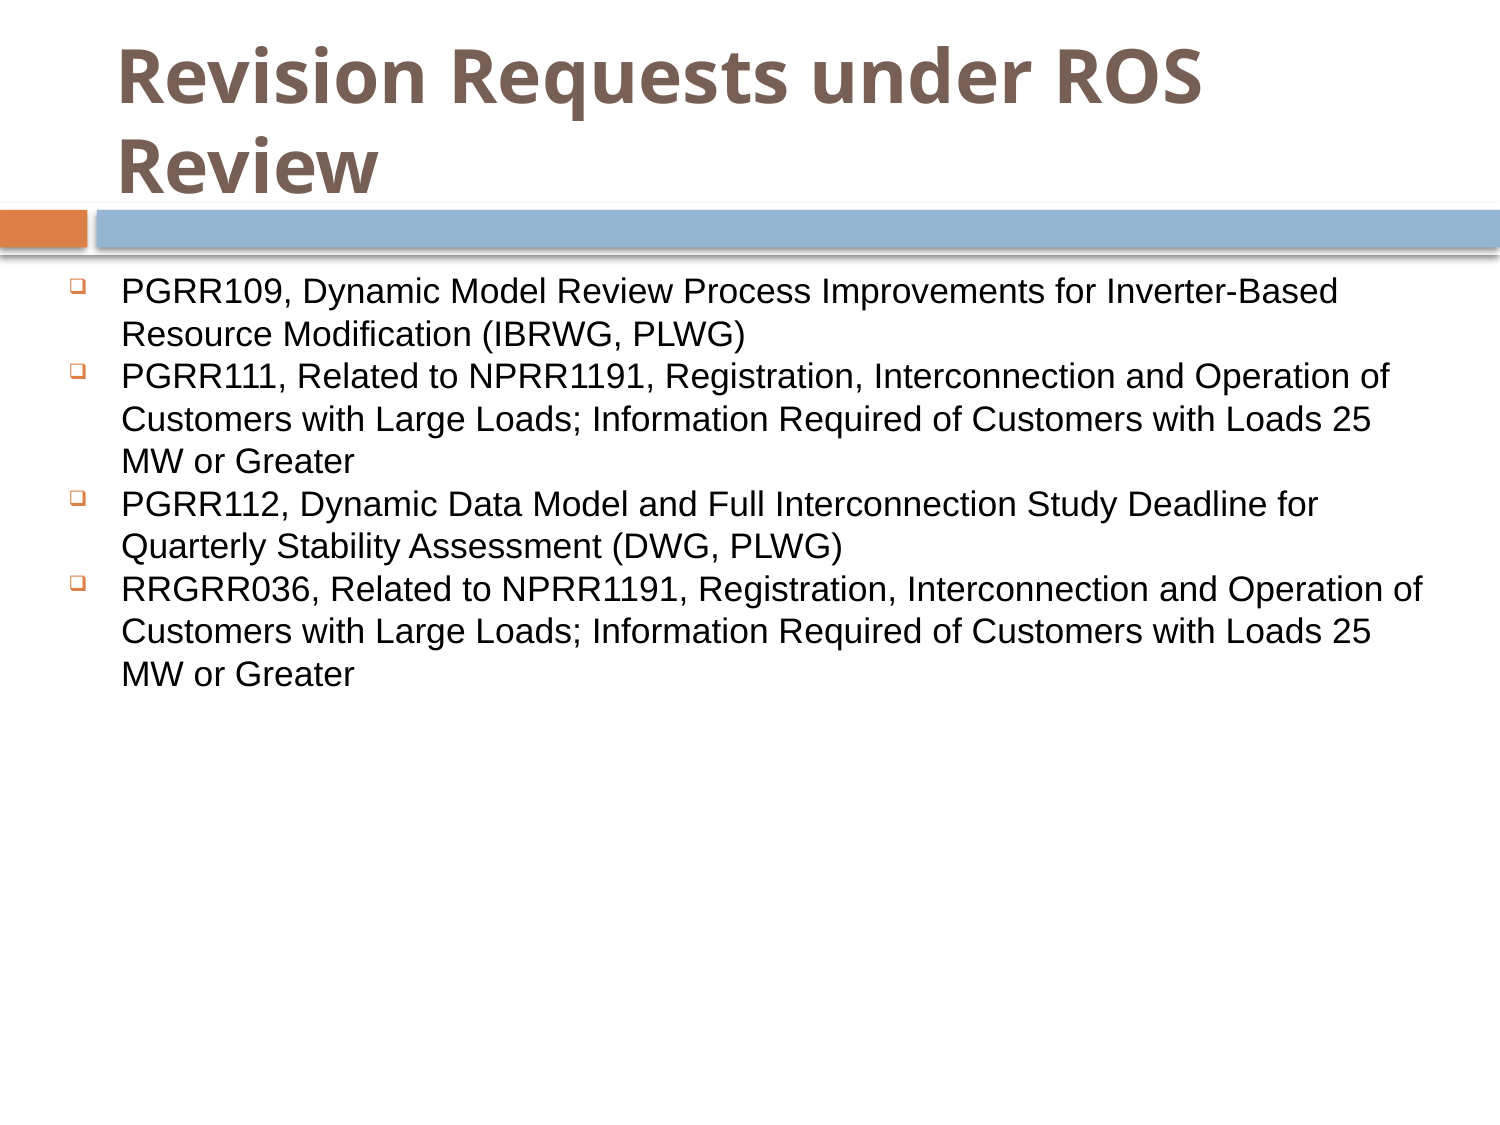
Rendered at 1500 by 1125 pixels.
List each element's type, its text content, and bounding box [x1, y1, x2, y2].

title Revision Requests under ROS Review [100, 37, 1439, 201]
list PGRR109, Dynamic Model Review Process Improvements for Inverter-Based Resource Modification (IBRWG, PLWG) PGRR111, Related to NPRR1191, Registration, Interconnection and Operation of Customers with Large Loads; Information Required of Customers with Loads 25 MW or Greater PGRR112, Dynamic Data Model and Full Interconnection Study Deadline for Quarterly Stability Assessment (DWG, PLWG) RRGRR036, Related to NPRR1191, Registration, Interconnection and Operation of Customers with Large Loads; Information Required of Customers with Loads 25 MW or Greater [53, 260, 1457, 999]
